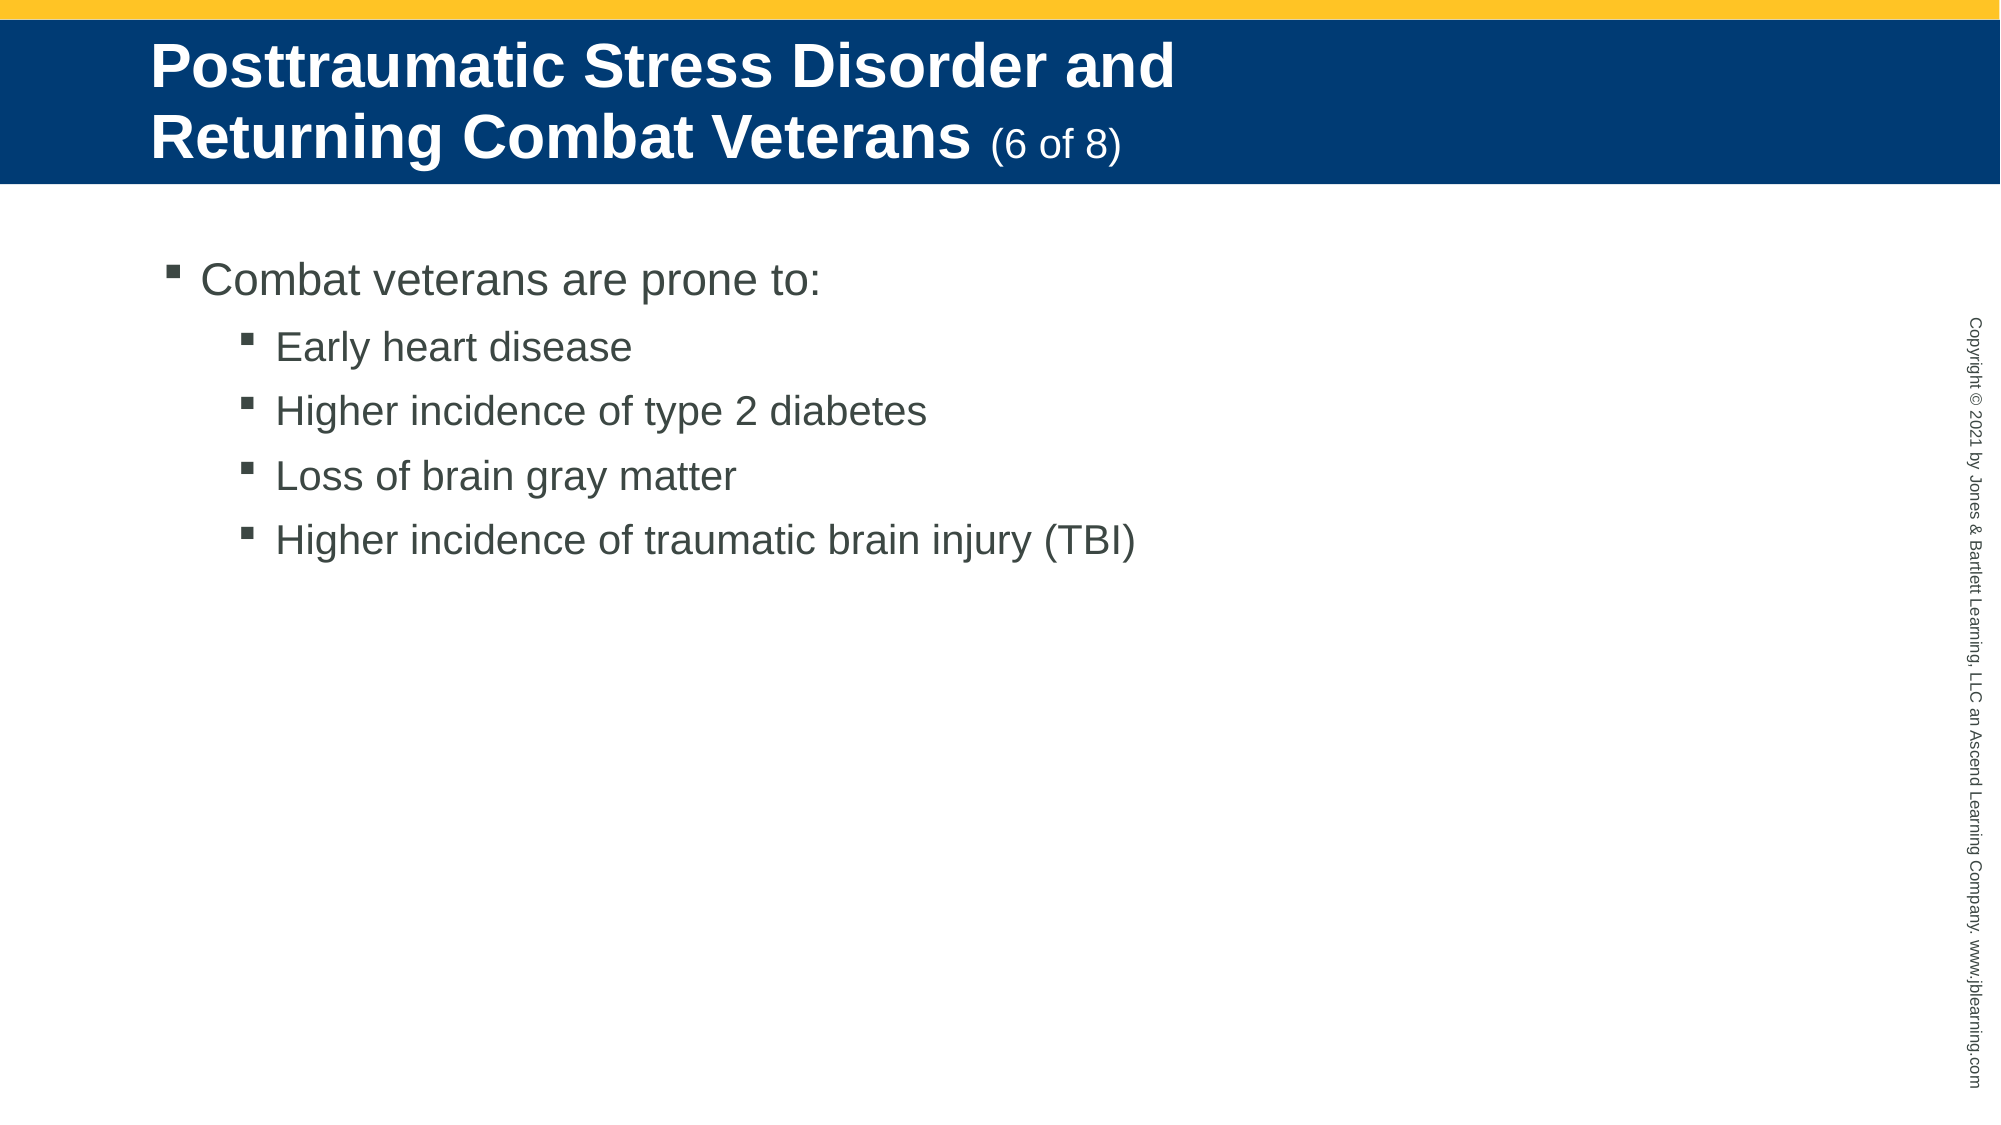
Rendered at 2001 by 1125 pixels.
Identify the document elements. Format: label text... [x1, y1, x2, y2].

list Combat veterans are prone to: Early heart disease Higher incidence of type 2 diabetes Loss of brain gray matter Higher incidence of traumatic brain injury (TBI) [147, 242, 1848, 980]
title Posttraumatic Stress Disorder and Returning Combat Veterans (6 of 8) [0, 19, 2000, 185]
